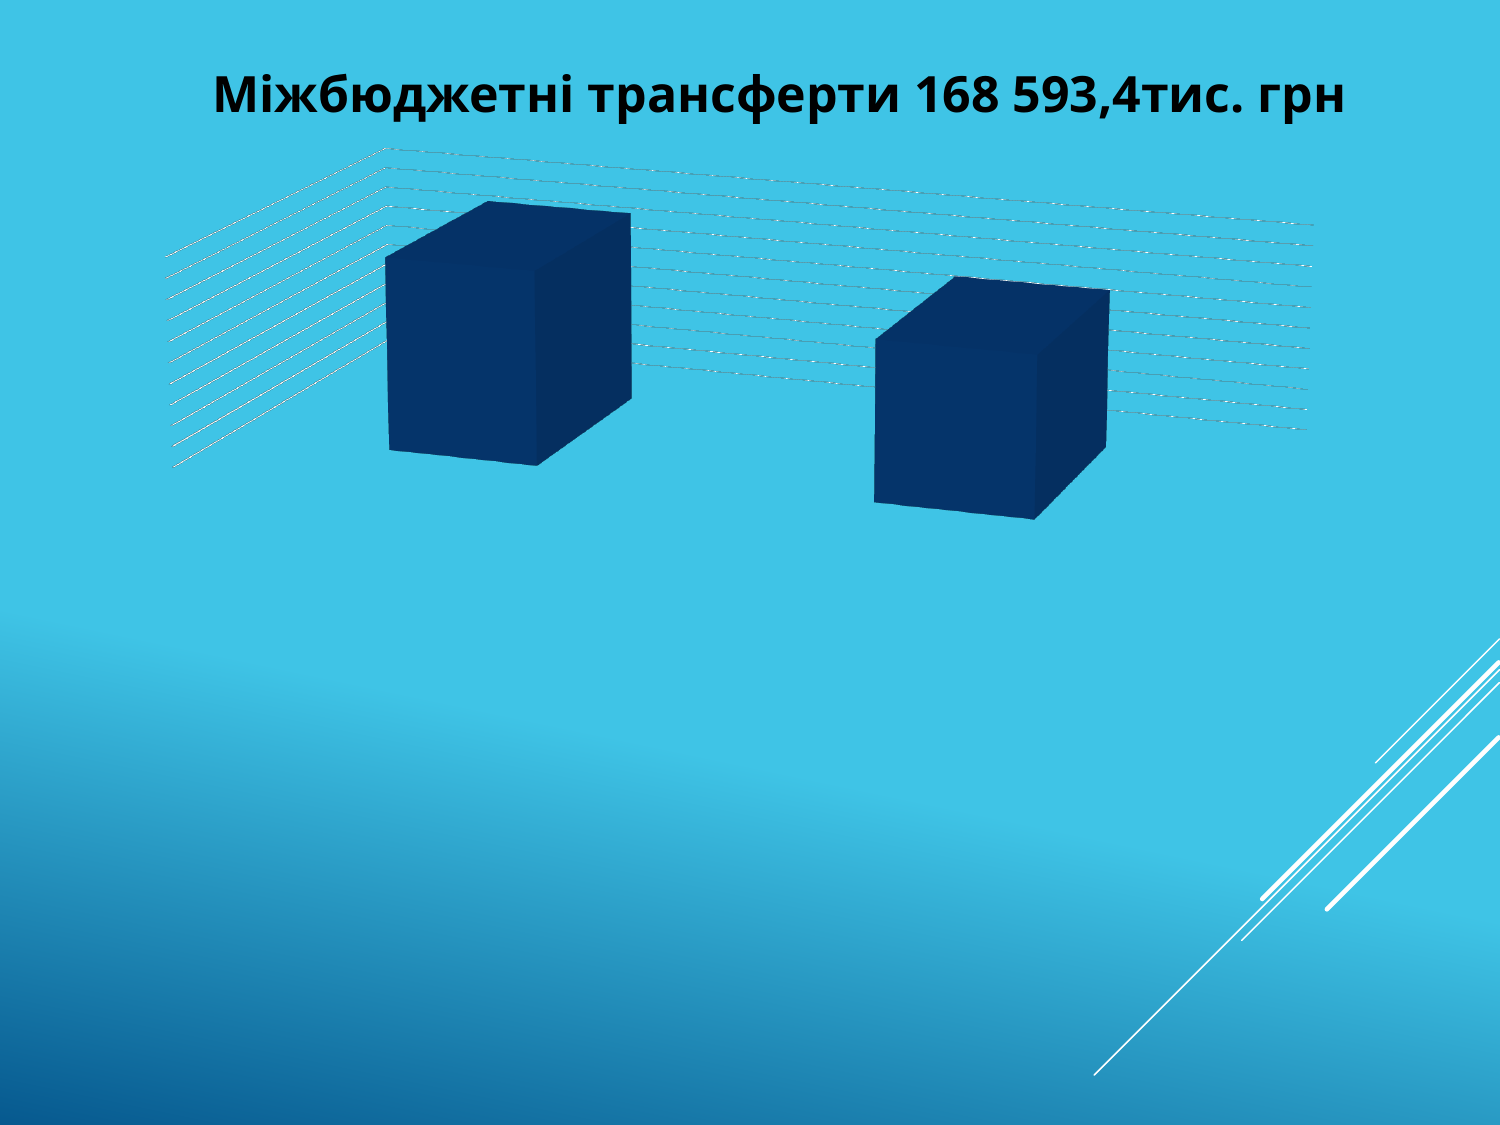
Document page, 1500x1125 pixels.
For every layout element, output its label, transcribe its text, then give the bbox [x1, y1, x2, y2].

chart [4, 148, 1482, 1125]
text_box Міжбюджетні трансферти 168 593,4тис. грн [147, 54, 1412, 148]
